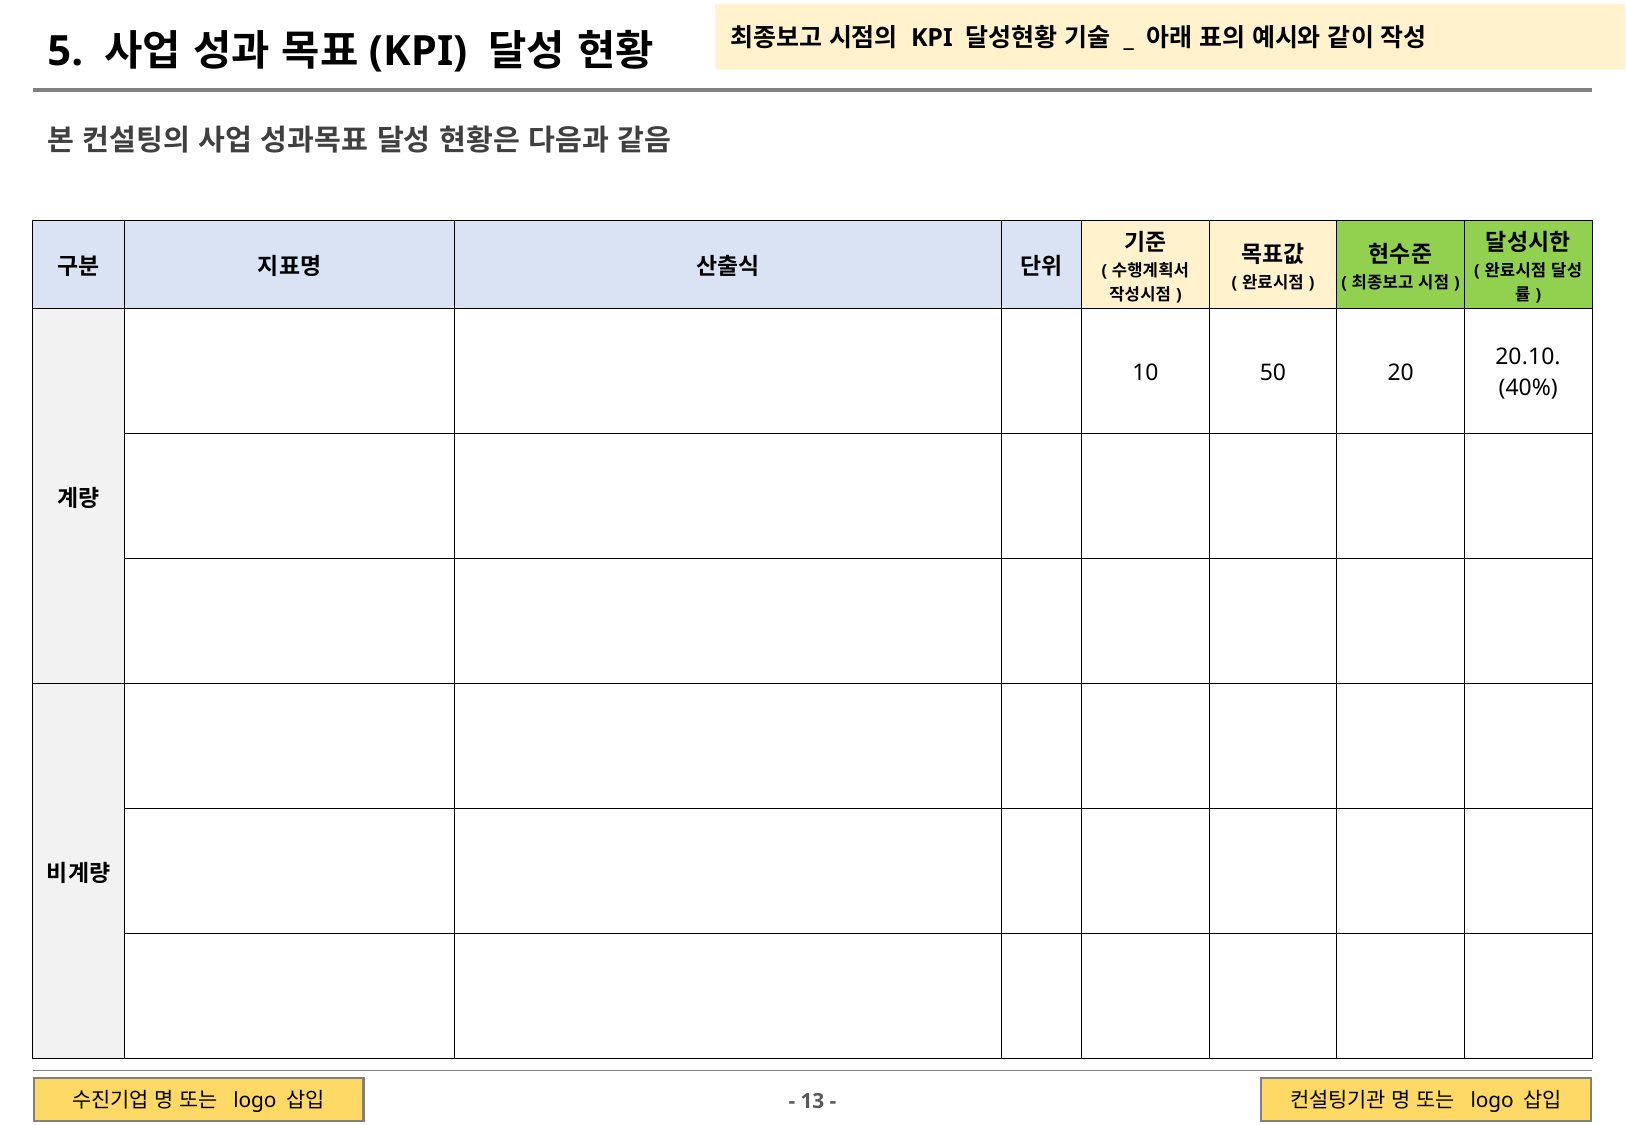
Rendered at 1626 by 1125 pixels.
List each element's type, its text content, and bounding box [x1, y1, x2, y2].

table_cell [1465, 559, 1592, 683]
table_cell [455, 934, 1001, 1058]
table_cell [1465, 434, 1592, 558]
table_header 현수준 (최종보고 시점) [1337, 221, 1464, 308]
table_cell [455, 559, 1001, 683]
table_cell [1465, 809, 1592, 933]
table_cell [1210, 684, 1336, 808]
table_cell 계량 [33, 309, 124, 683]
table_cell [1210, 434, 1336, 558]
table_cell [125, 684, 454, 808]
table_cell 50 [1210, 309, 1336, 433]
table_cell [455, 309, 1001, 433]
table_cell [455, 809, 1001, 933]
table_cell 비계량 [33, 684, 124, 1058]
table_cell [1082, 809, 1209, 933]
table_header 산출식 [455, 221, 1001, 308]
table_cell [125, 559, 454, 683]
table_cell [1337, 434, 1464, 558]
table_cell [125, 809, 454, 933]
table_cell [1002, 809, 1081, 933]
table_cell [1465, 934, 1592, 1058]
table_header 지표명 [125, 221, 454, 308]
table_cell [1210, 934, 1336, 1058]
text_box 최종보고 시점의 KPI 달성현황 기술 _ 아래 표의 예시와 같이 작성 [715, 4, 1625, 70]
table_cell [1002, 684, 1081, 808]
table_cell [1210, 559, 1336, 683]
text_box 본 컨설팅의 사업 성과목표 달성 현황은 다음과 같음 [32, 113, 1593, 164]
table_header 구분 [33, 221, 124, 308]
table_cell [1465, 684, 1592, 808]
table_cell [1337, 684, 1464, 808]
table_cell [1002, 434, 1081, 558]
table_cell [1082, 684, 1209, 808]
table_cell [125, 434, 454, 558]
table_cell [455, 684, 1001, 808]
table_header 단위 [1002, 221, 1081, 308]
table_cell [1082, 434, 1209, 558]
table_cell [1337, 934, 1464, 1058]
table_cell [1002, 559, 1081, 683]
table_cell [125, 934, 454, 1058]
table_header 기준 (수행계획서 작성시점) [1082, 221, 1209, 308]
table_cell [1337, 809, 1464, 933]
table_cell [1002, 934, 1081, 1058]
table_cell [1337, 559, 1464, 683]
table_header 달성시한 (완료시점 달성률) [1465, 221, 1592, 308]
table_cell 20 [1337, 309, 1464, 433]
table_cell [1082, 934, 1209, 1058]
table_cell [1082, 559, 1209, 683]
table_cell 20.10. (40%) [1465, 309, 1592, 433]
table_cell [455, 434, 1001, 558]
table_cell [125, 309, 454, 433]
table_header 목표값 (완료시점) [1210, 221, 1336, 308]
text_box 5. 사업 성과 목표(KPI) 달성 현황 [32, 16, 1061, 81]
table_cell [1002, 309, 1081, 433]
table_cell 10 [1082, 309, 1209, 433]
table_cell [1210, 809, 1336, 933]
